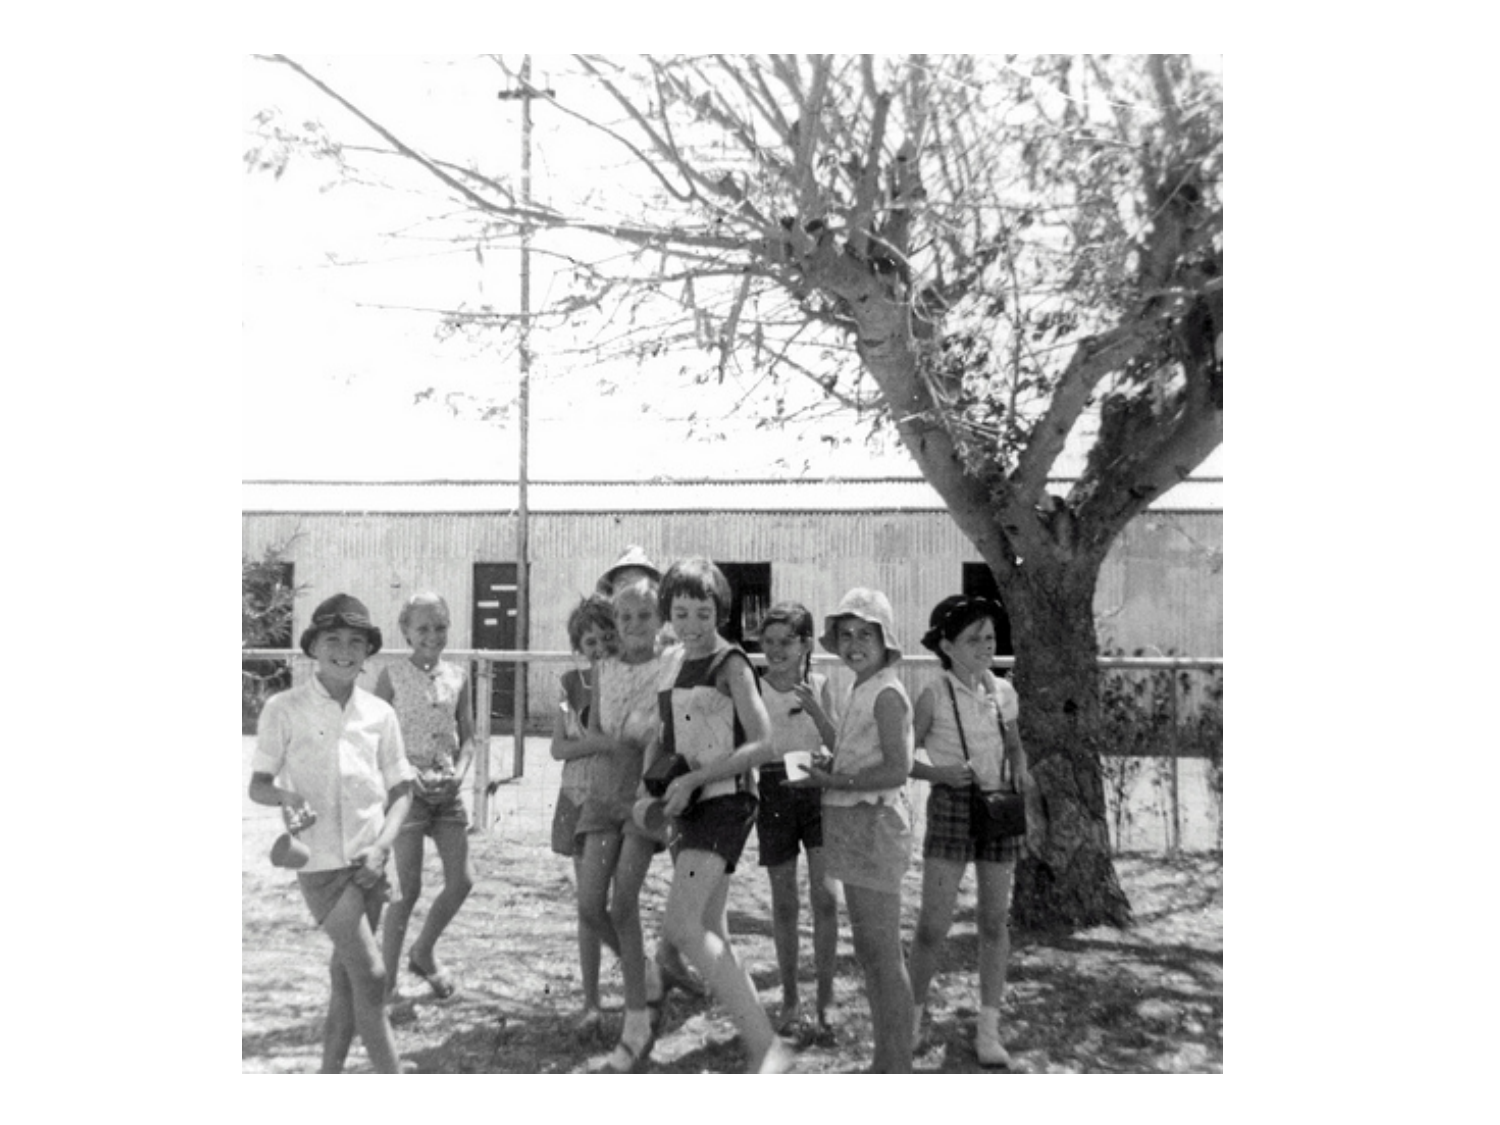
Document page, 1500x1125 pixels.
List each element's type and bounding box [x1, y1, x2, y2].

picture [241, 54, 1223, 1074]
